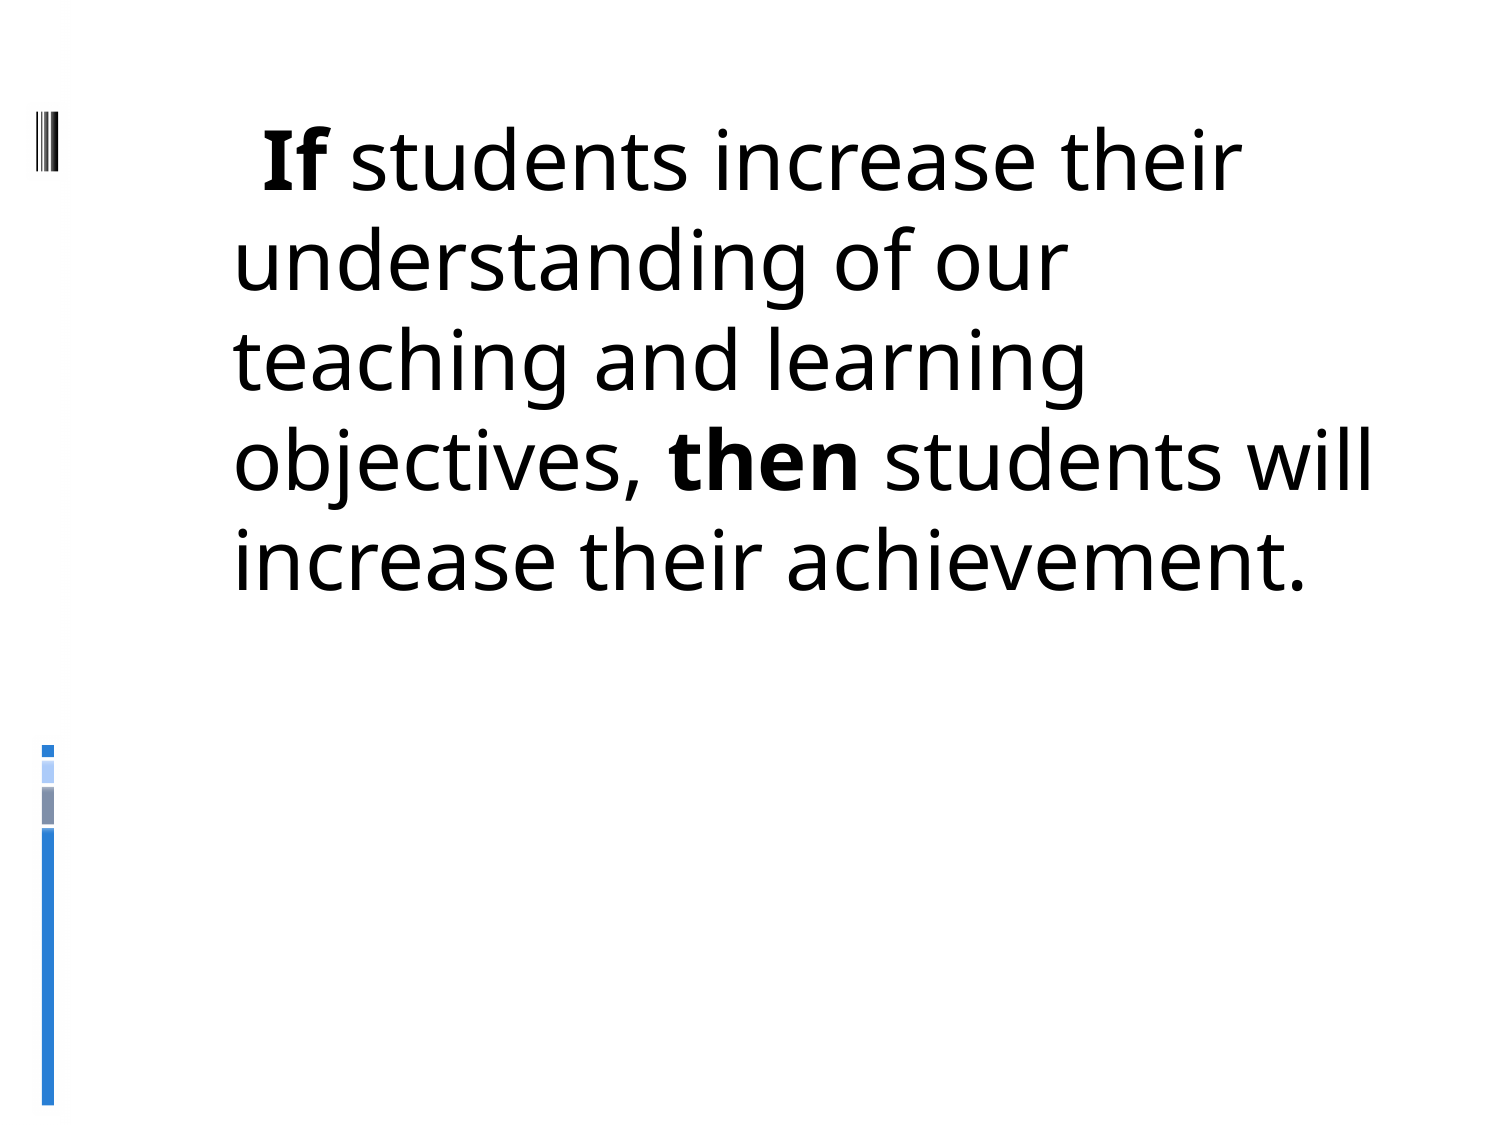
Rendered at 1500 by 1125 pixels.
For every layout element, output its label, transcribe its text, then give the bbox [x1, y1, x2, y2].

list If students increase their understanding of our teaching and learning objectives, then students will increase their achievement. [150, 99, 1425, 1043]
